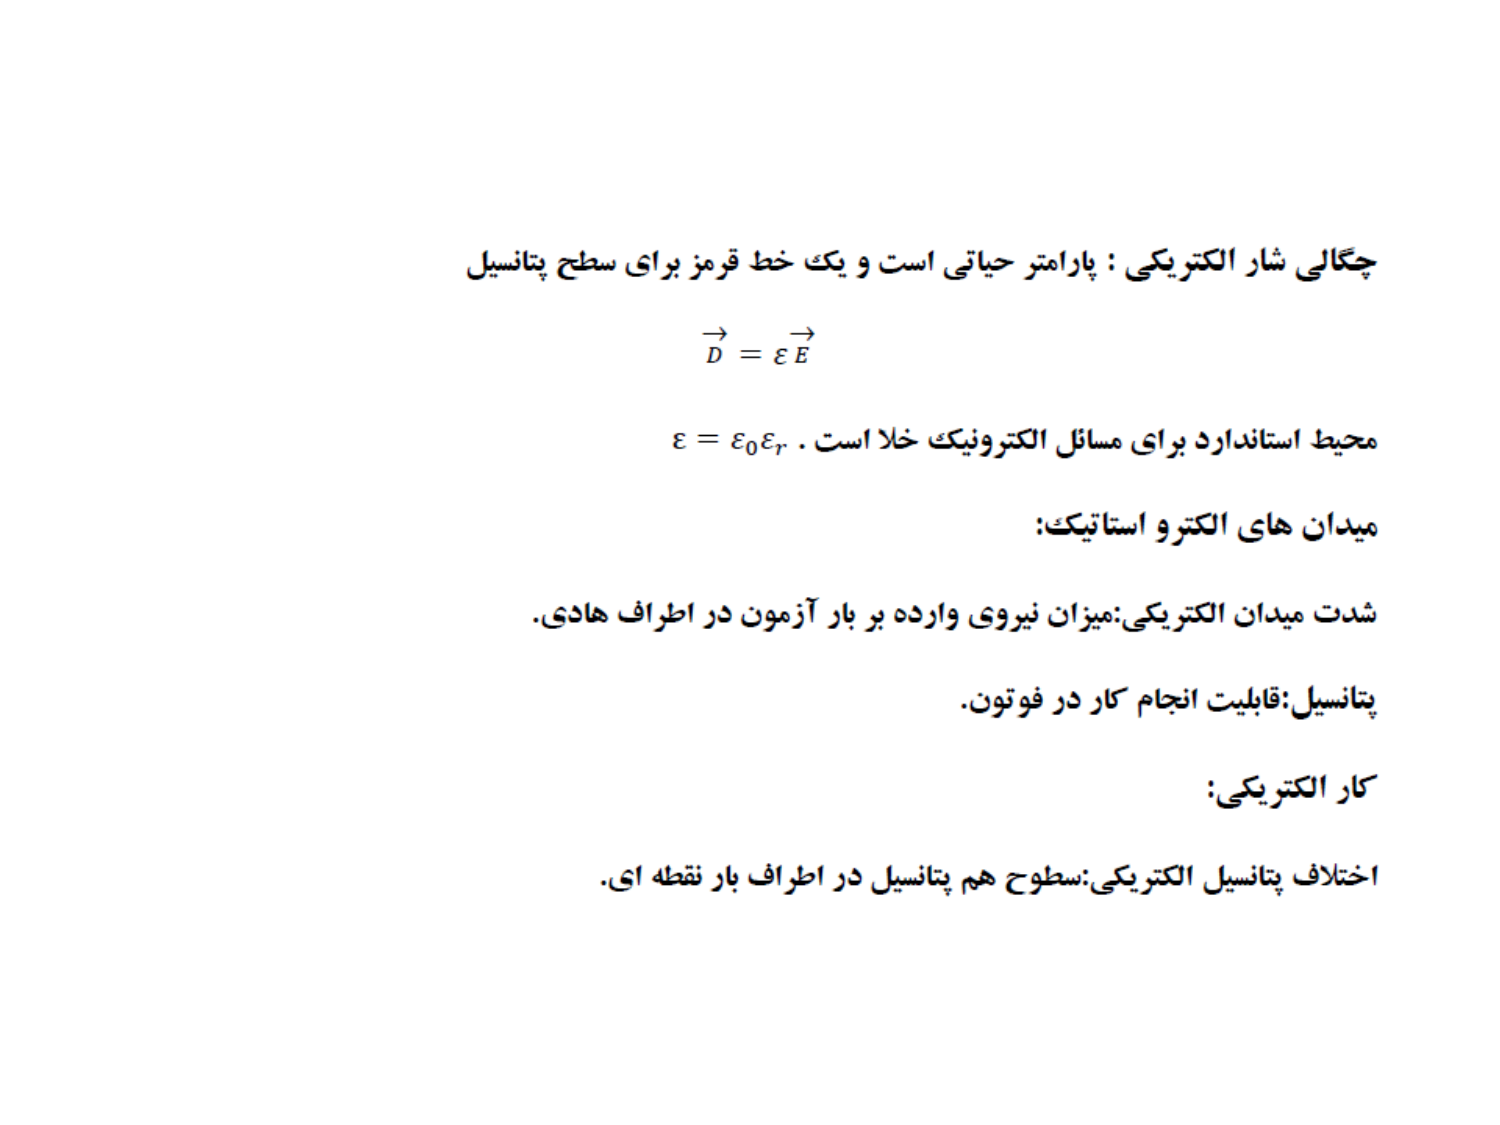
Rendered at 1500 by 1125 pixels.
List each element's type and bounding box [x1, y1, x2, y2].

picture [106, 216, 1394, 909]
